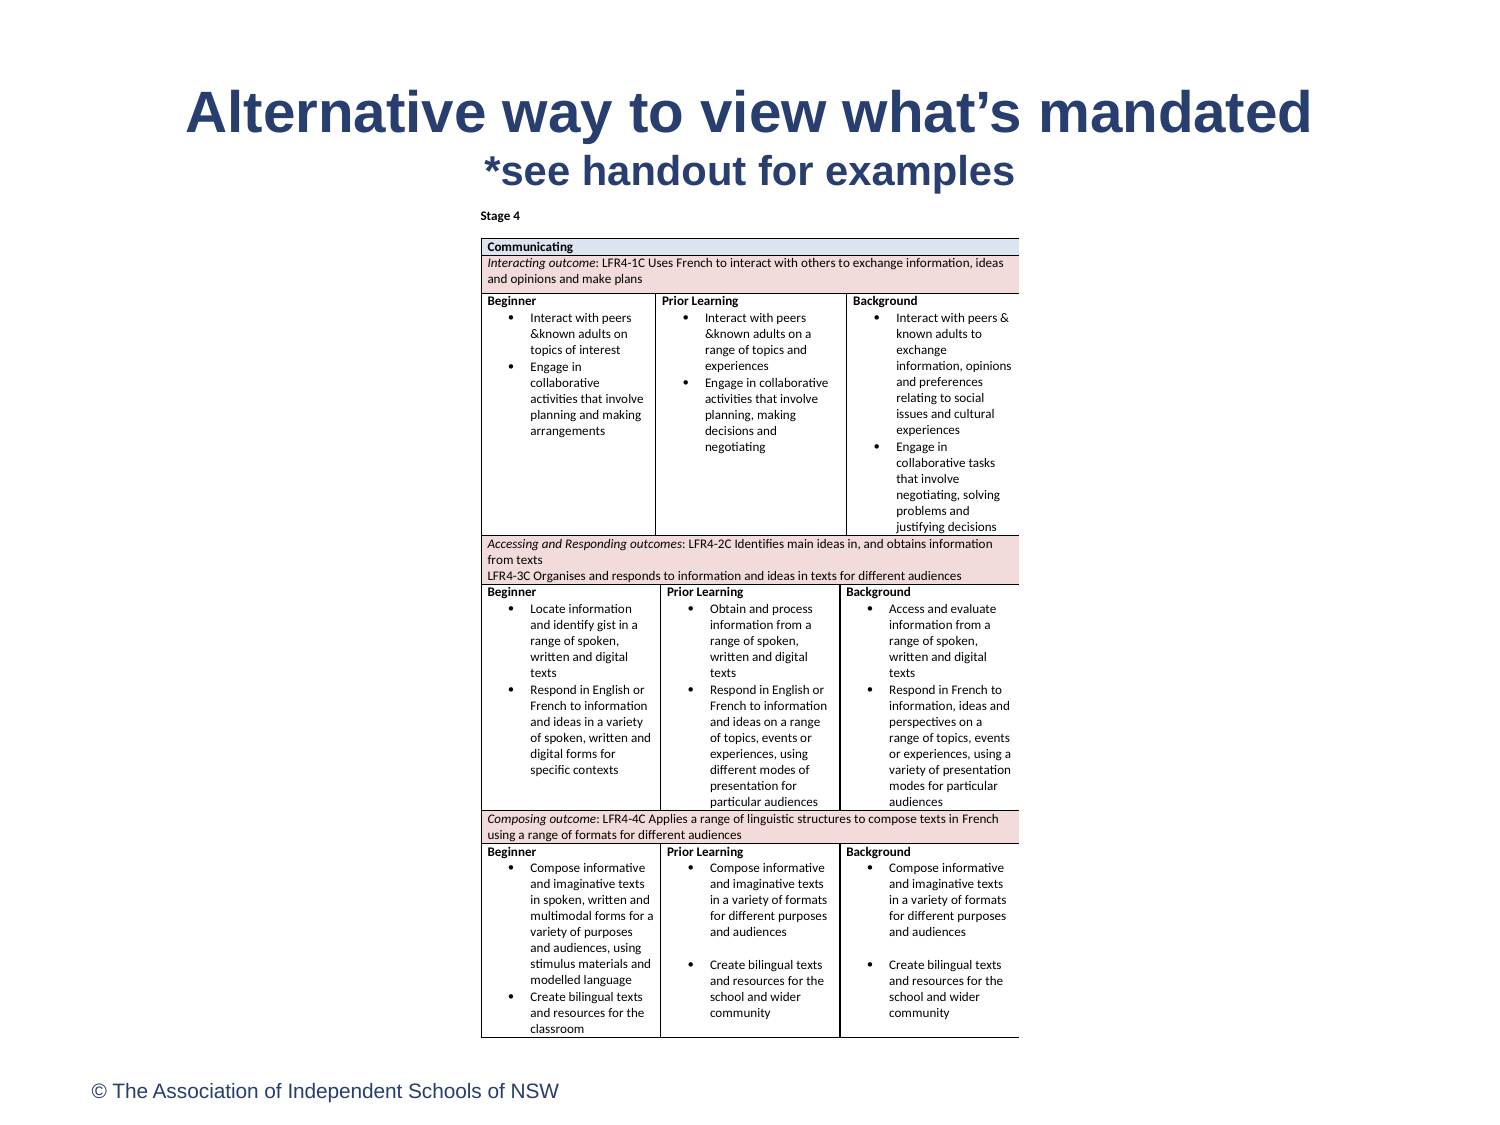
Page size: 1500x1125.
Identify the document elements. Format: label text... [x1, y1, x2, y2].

title Alternative way to view what’s mandated *see handout for examples [87, 66, 1413, 149]
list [480, 208, 1019, 1038]
